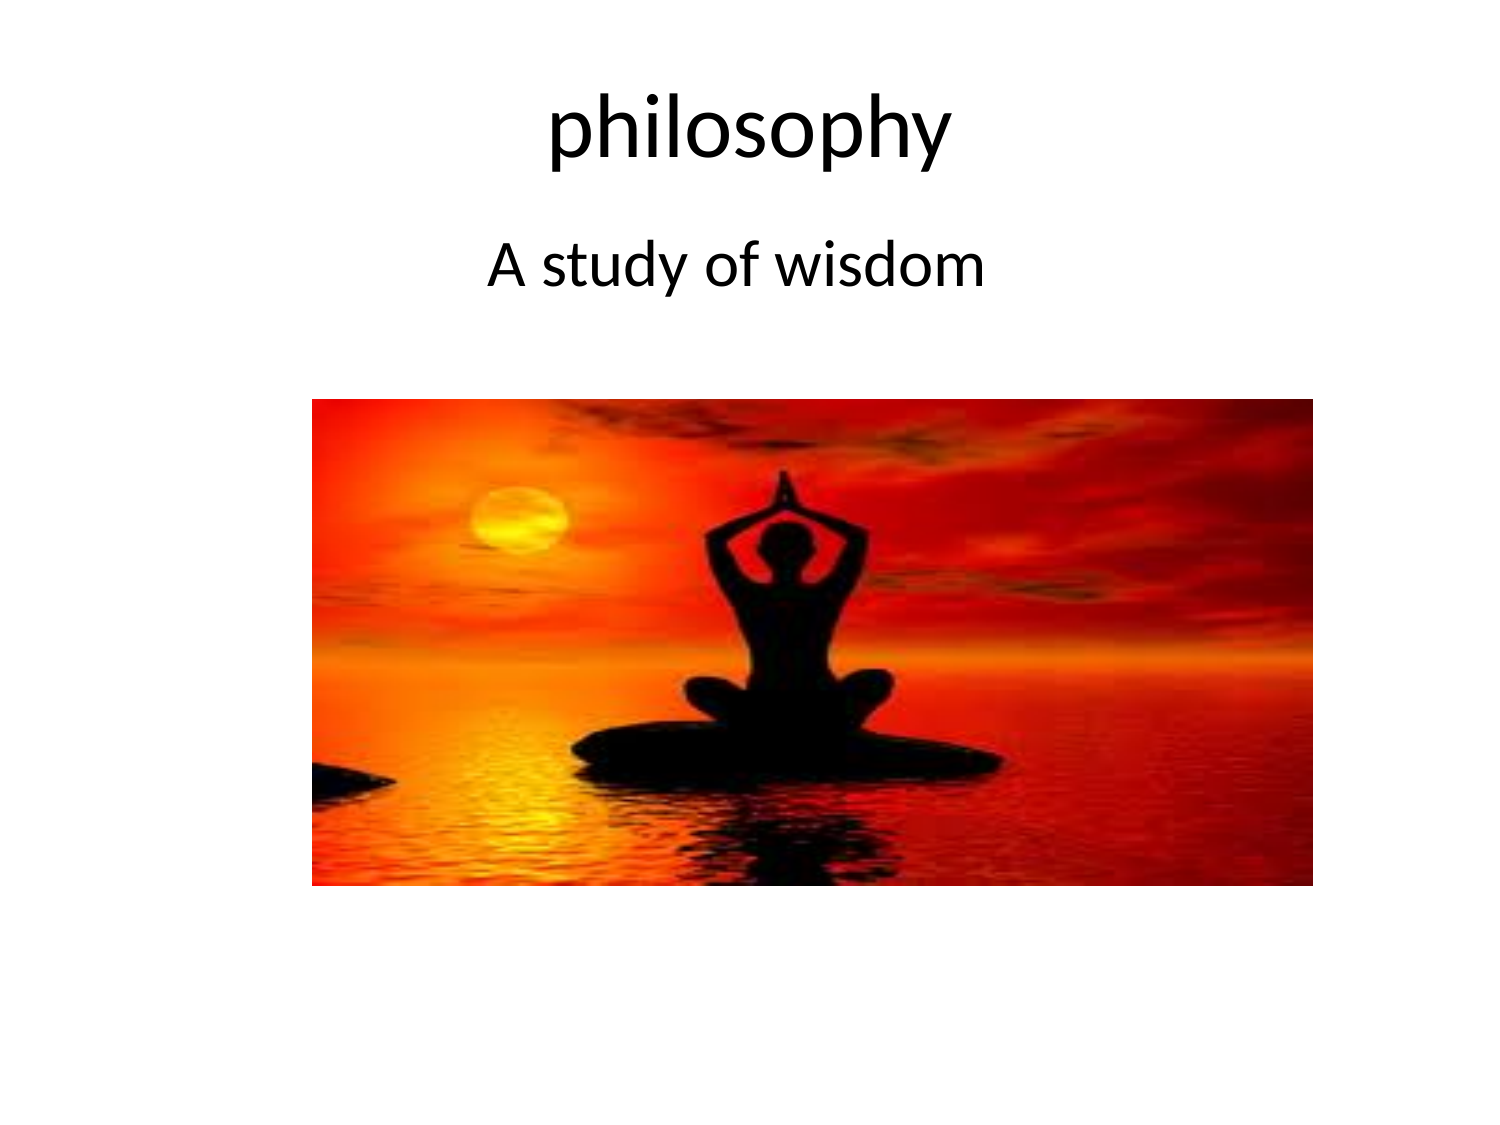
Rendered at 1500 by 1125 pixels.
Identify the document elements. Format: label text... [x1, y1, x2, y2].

title philosophy [112, 0, 1388, 242]
subtitle A study of wisdom [212, 212, 1263, 501]
picture [312, 399, 1313, 887]
